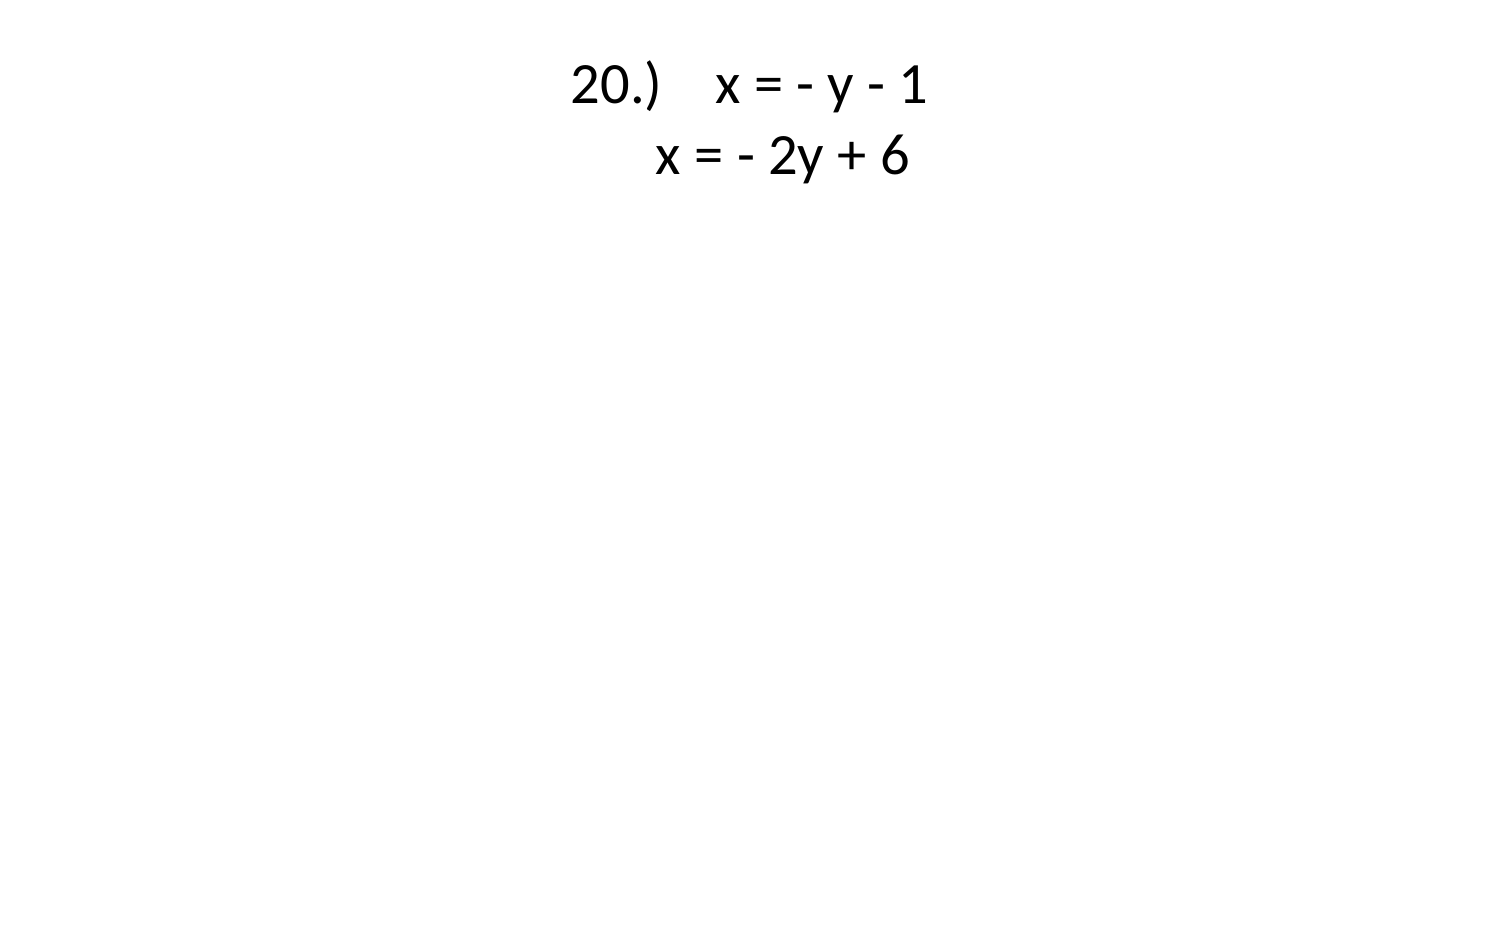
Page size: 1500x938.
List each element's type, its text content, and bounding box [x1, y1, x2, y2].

title 20.) x = - y - 1 x = - 2y + 6 [75, 37, 1425, 194]
